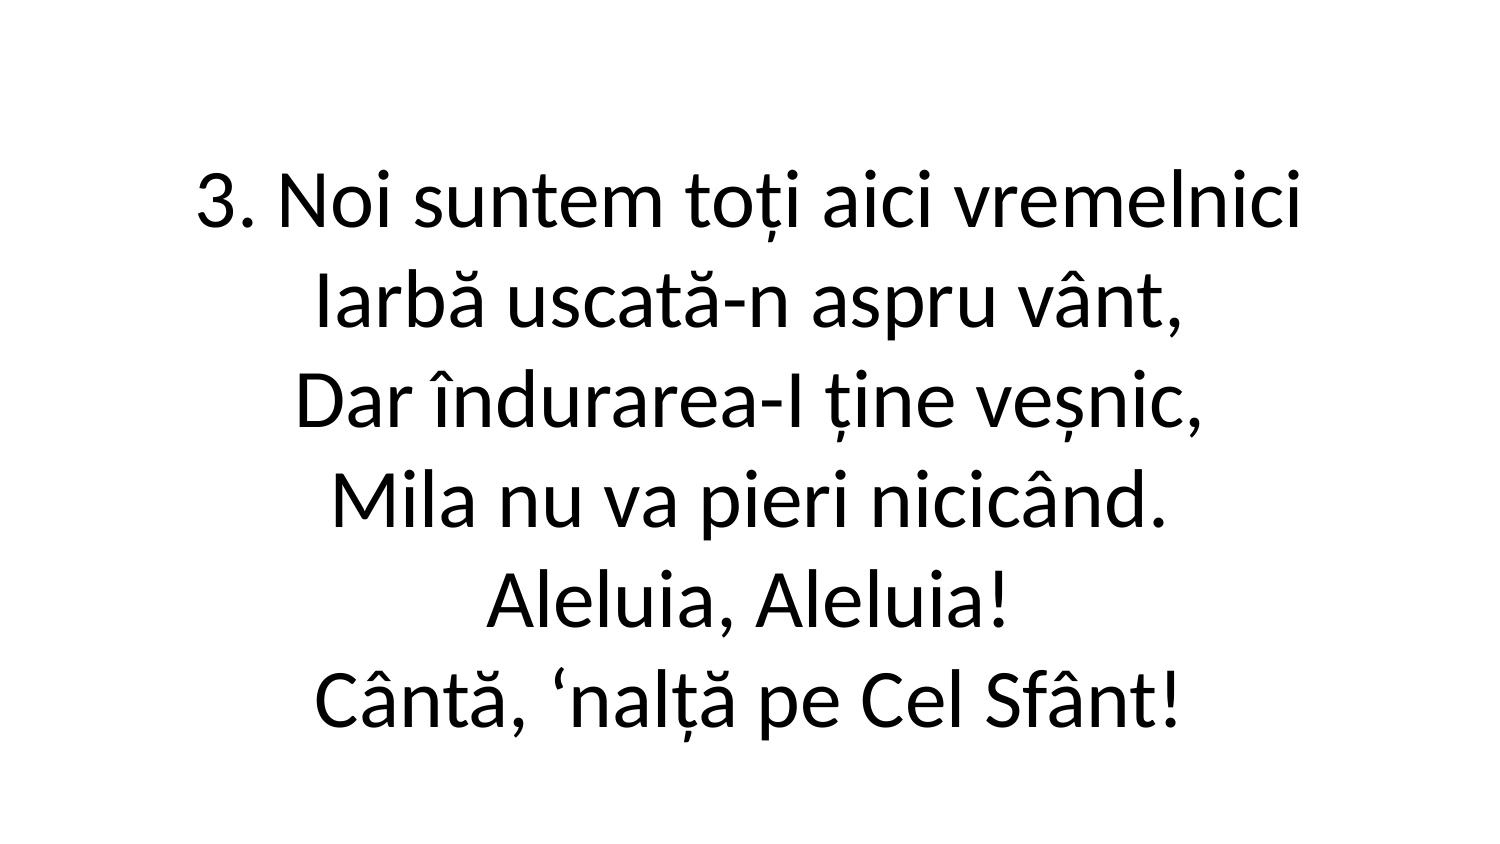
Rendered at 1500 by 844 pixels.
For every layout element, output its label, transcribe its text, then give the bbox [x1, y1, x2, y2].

text_box 3. Noi suntem toți aici vremelnici Iarbă uscată-n aspru vânt, Dar îndurarea-I ține veșnic, Mila nu va pieri nicicând. Aleluia, Aleluia! Cântă, ‘nalță pe Cel Sfânt! [179, 92, 1320, 752]
